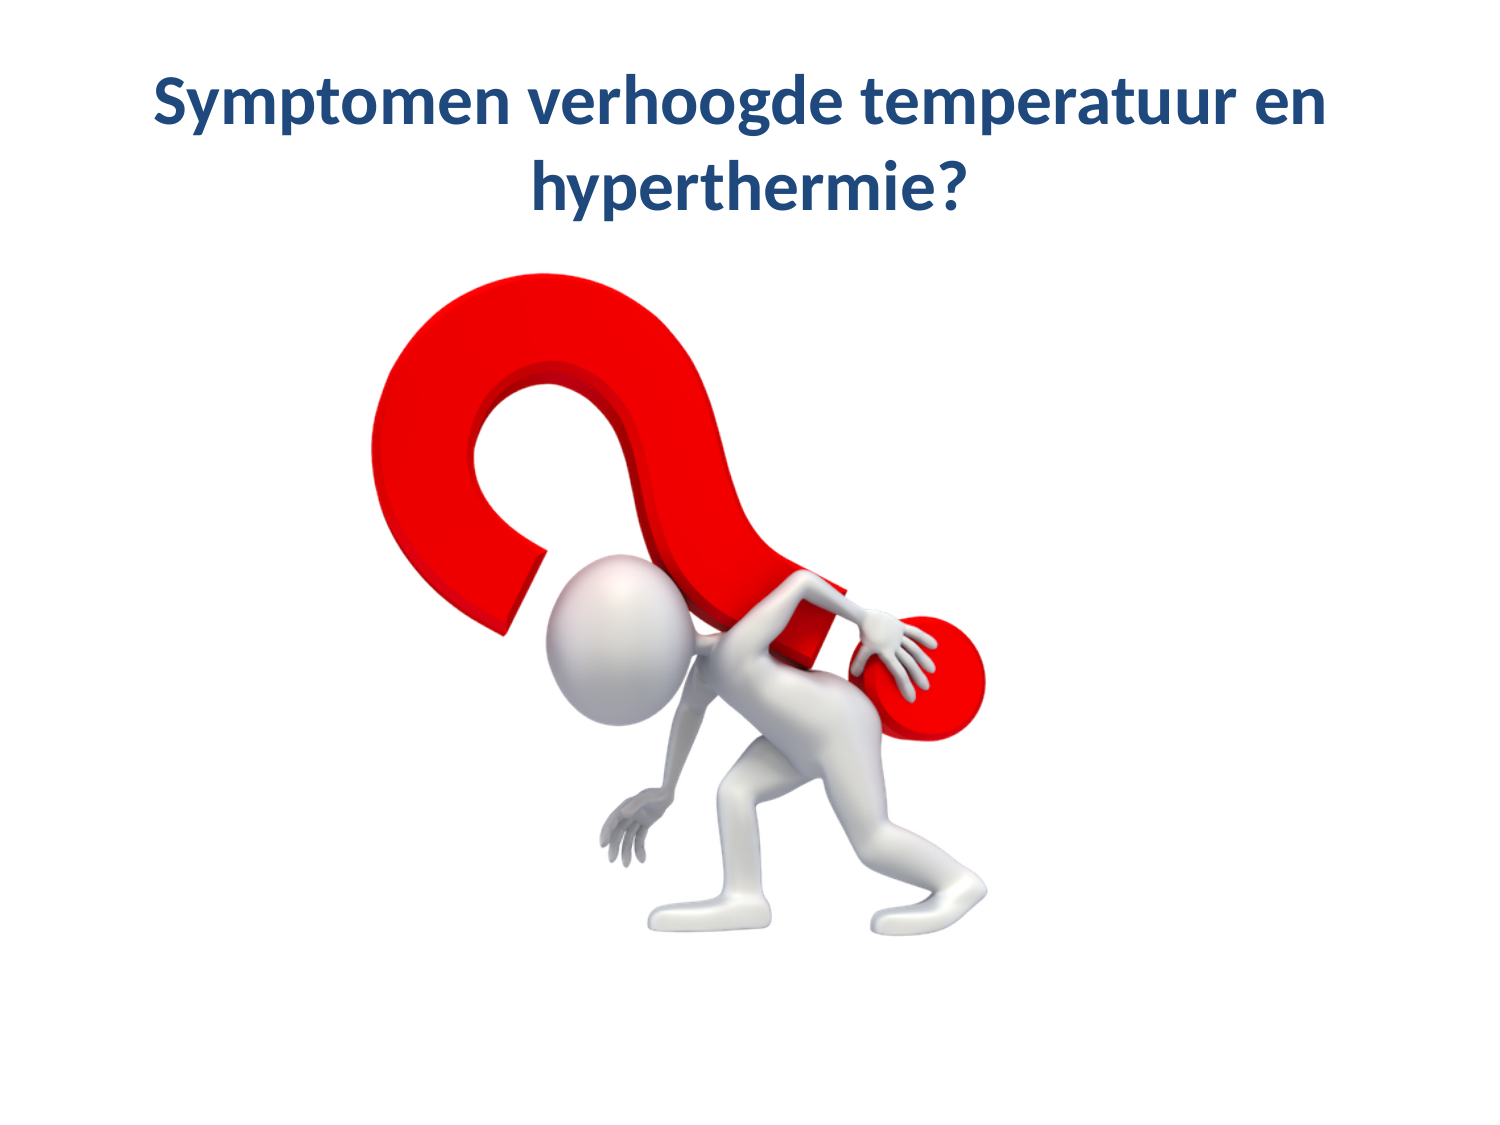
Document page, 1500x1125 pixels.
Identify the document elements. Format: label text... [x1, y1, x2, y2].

title Symptomen verhoogde temperatuur en hyperthermie? [75, 45, 1425, 233]
picture [300, 255, 1093, 1047]
